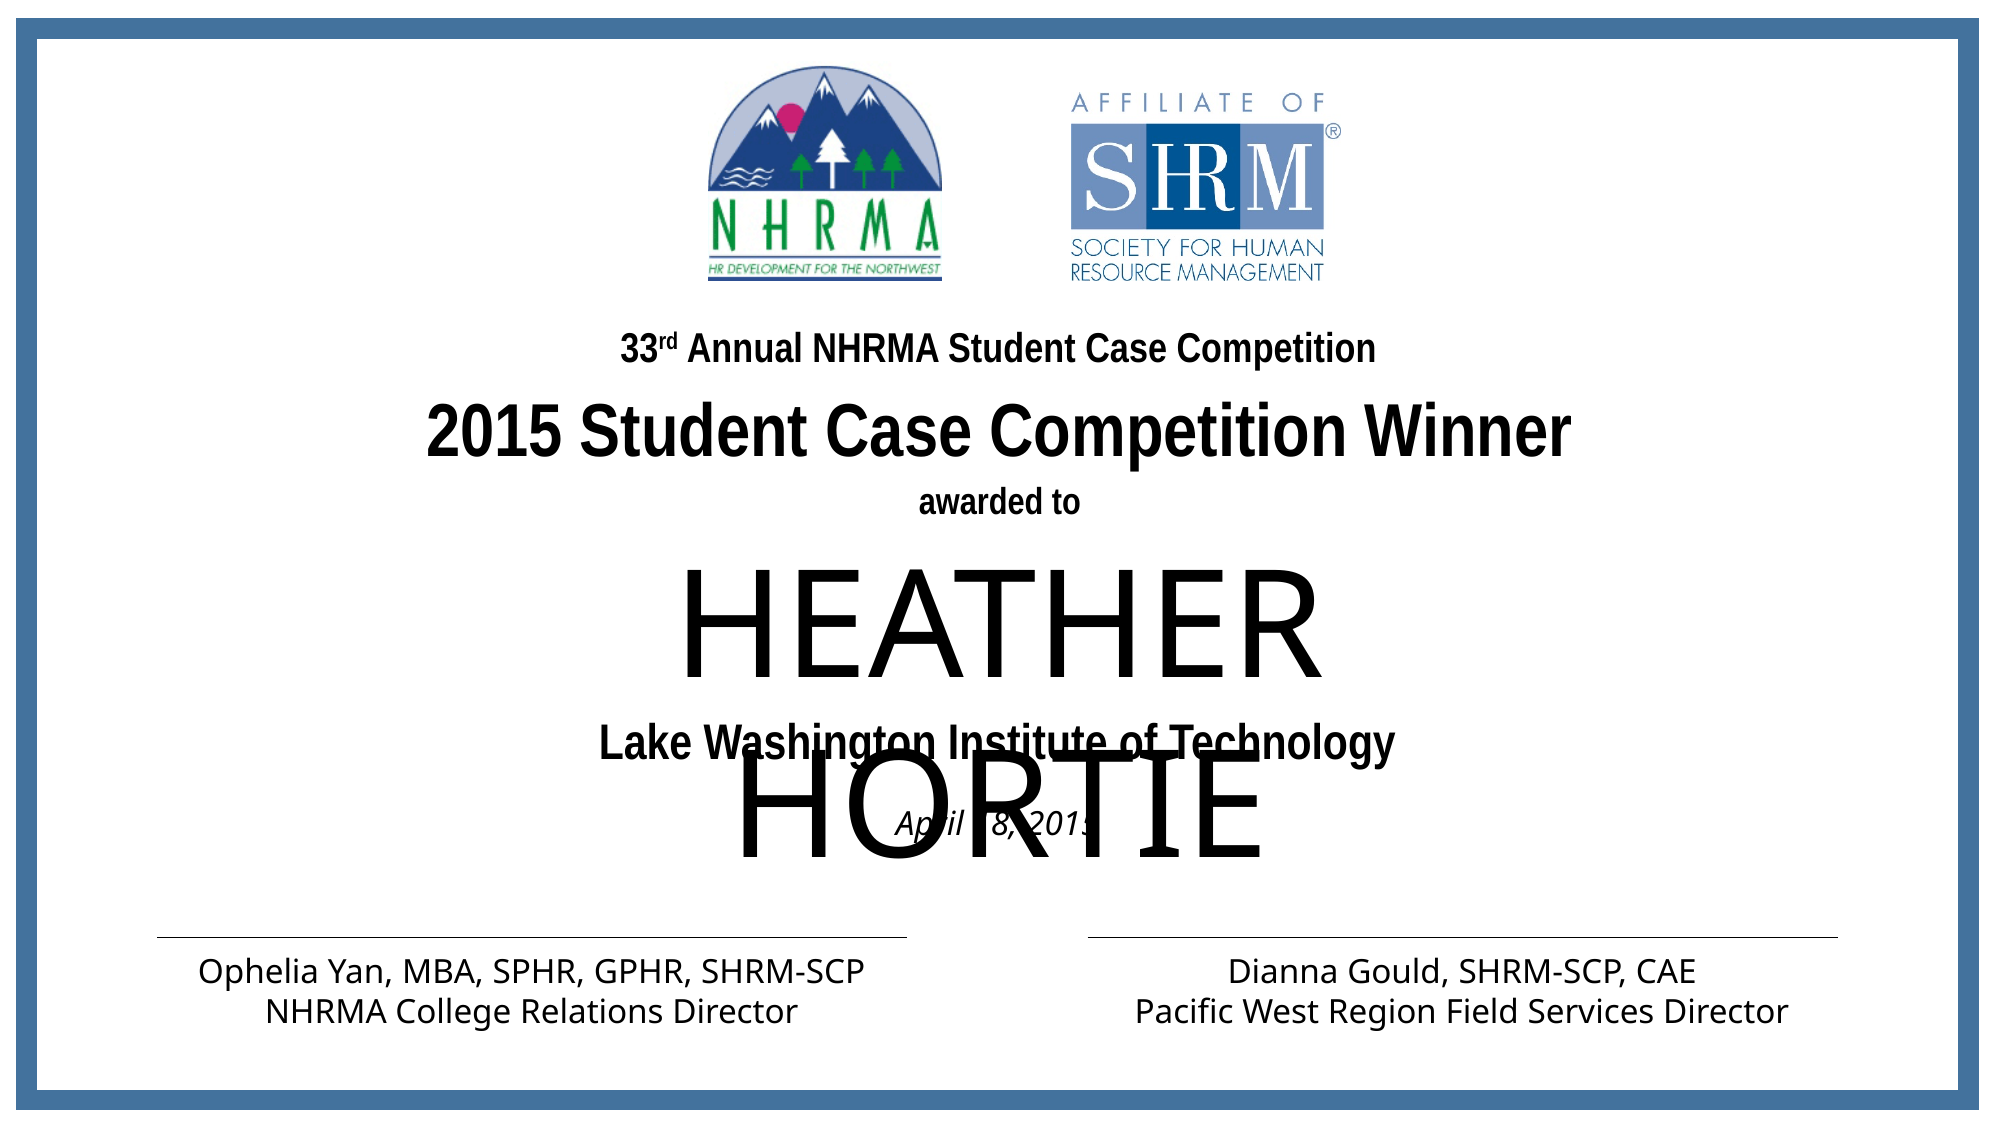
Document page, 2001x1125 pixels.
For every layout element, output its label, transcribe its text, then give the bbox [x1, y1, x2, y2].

text_box Dianna Gould, SHRM-SCP, CAE Pacific West Region Field Services Director [1087, 942, 1838, 1078]
text_box 2015 Student Case Competition Winner [351, 374, 1648, 479]
text_box [25, 28, 1970, 1101]
text_box Lake Washington Institute of Technology [517, 702, 1478, 777]
text_box Ophelia Yan, MBA, SPHR, GPHR, SHRM-SCP NHRMA College Relations Director [157, 942, 908, 1038]
picture [708, 61, 942, 281]
text_box April 18, 2015 [778, 794, 1217, 850]
text_box HEATHER HORTIE [404, 520, 1595, 896]
text_box 33rd Annual NHRMA Student Case Competition [495, 313, 1503, 378]
text_box awarded to [789, 469, 1211, 520]
picture [1071, 92, 1341, 281]
